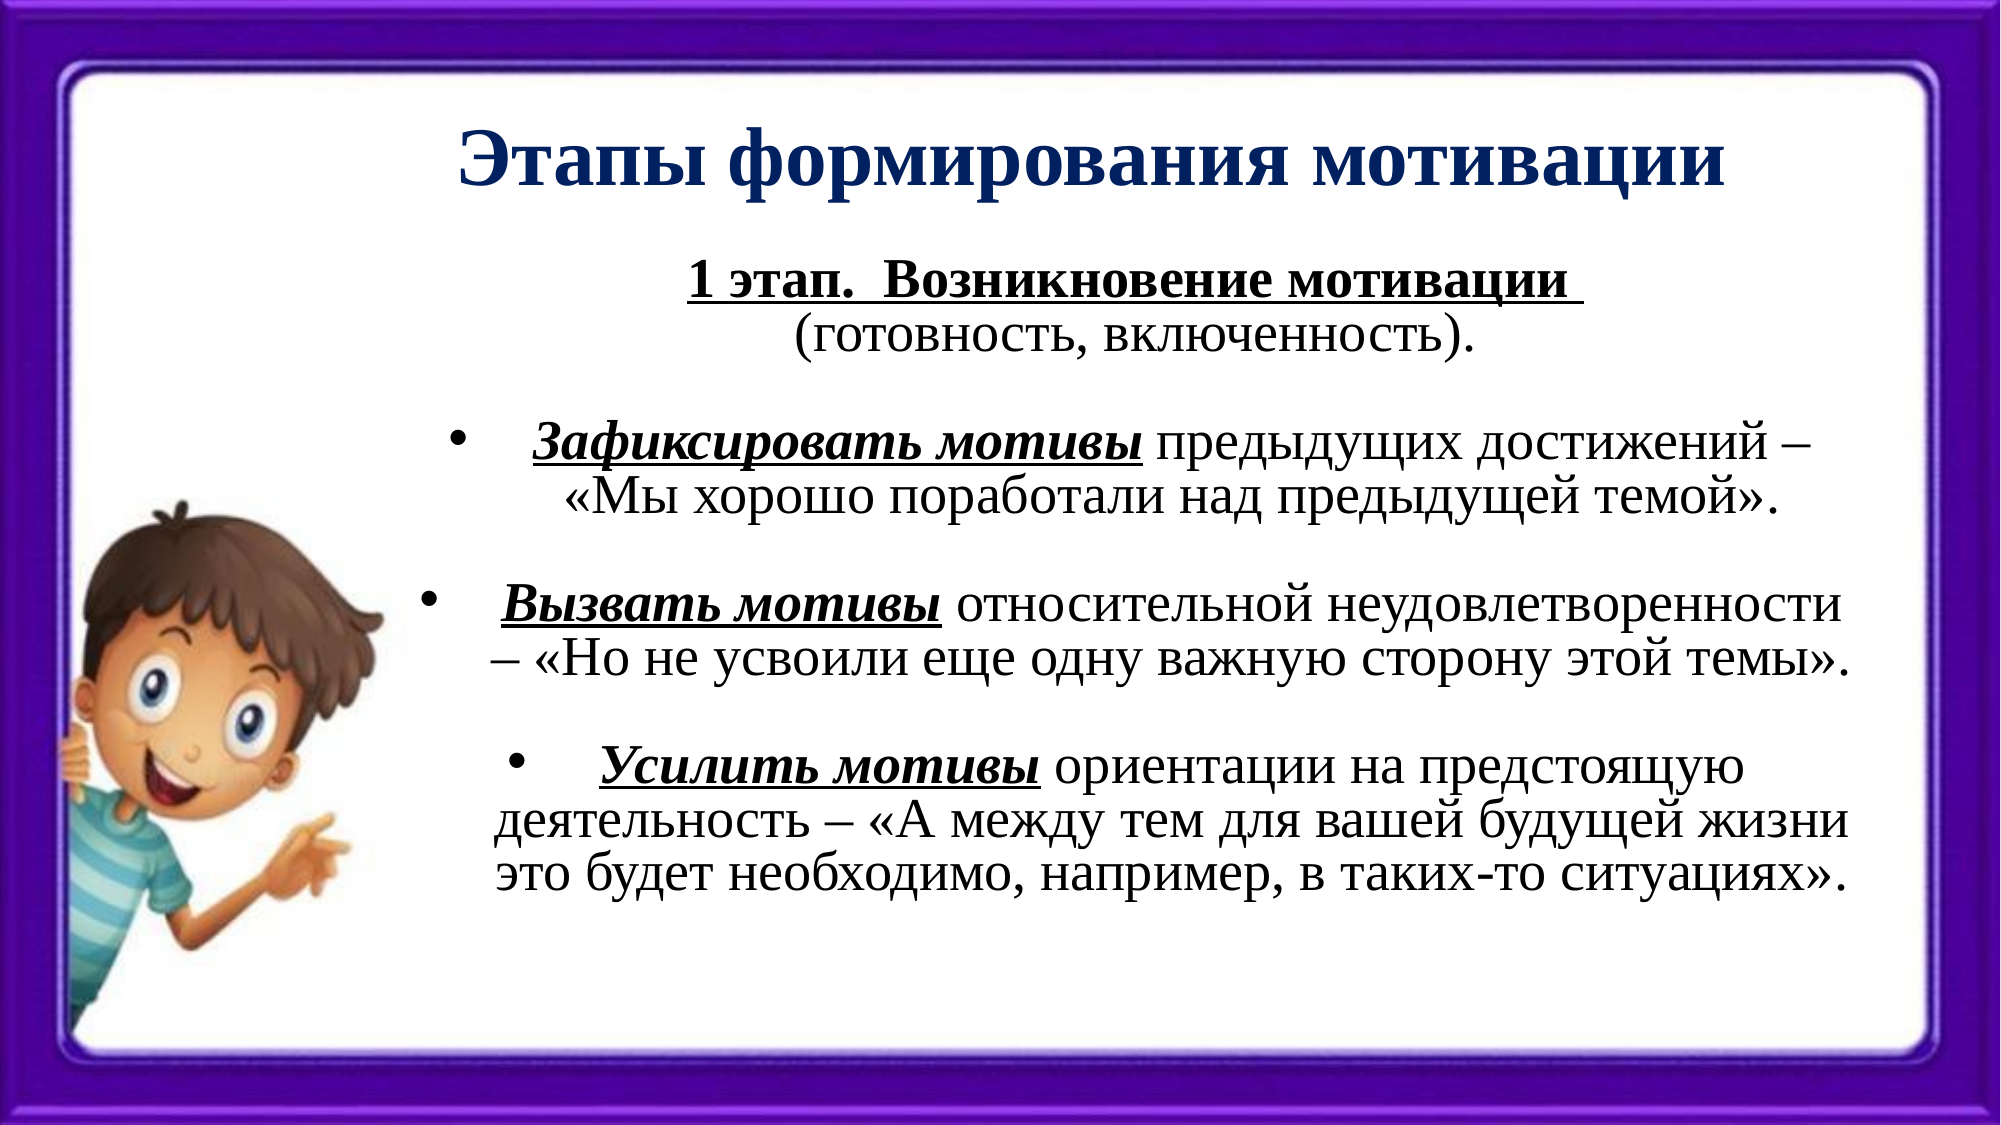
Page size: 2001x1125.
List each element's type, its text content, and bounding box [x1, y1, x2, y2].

list 1 этап. Возникновение мотивации (готовность, включенность). Зафиксировать мотивы предыдущих достижений – «Мы хорошо поработали над предыдущей темой». Вызвать мотивы относительной неудовлетворенности – «Но не усвоили еще одну важную сторону этой темы». Усилить мотивы ориентации на предстоящую деятельность – «А между тем для вашей будущей жизни это будет необходимо, например, в таких-то ситуациях». [399, 247, 1872, 1037]
picture [0, 0, 2001, 1125]
title Этапы формирования мотивации [354, 75, 1828, 211]
